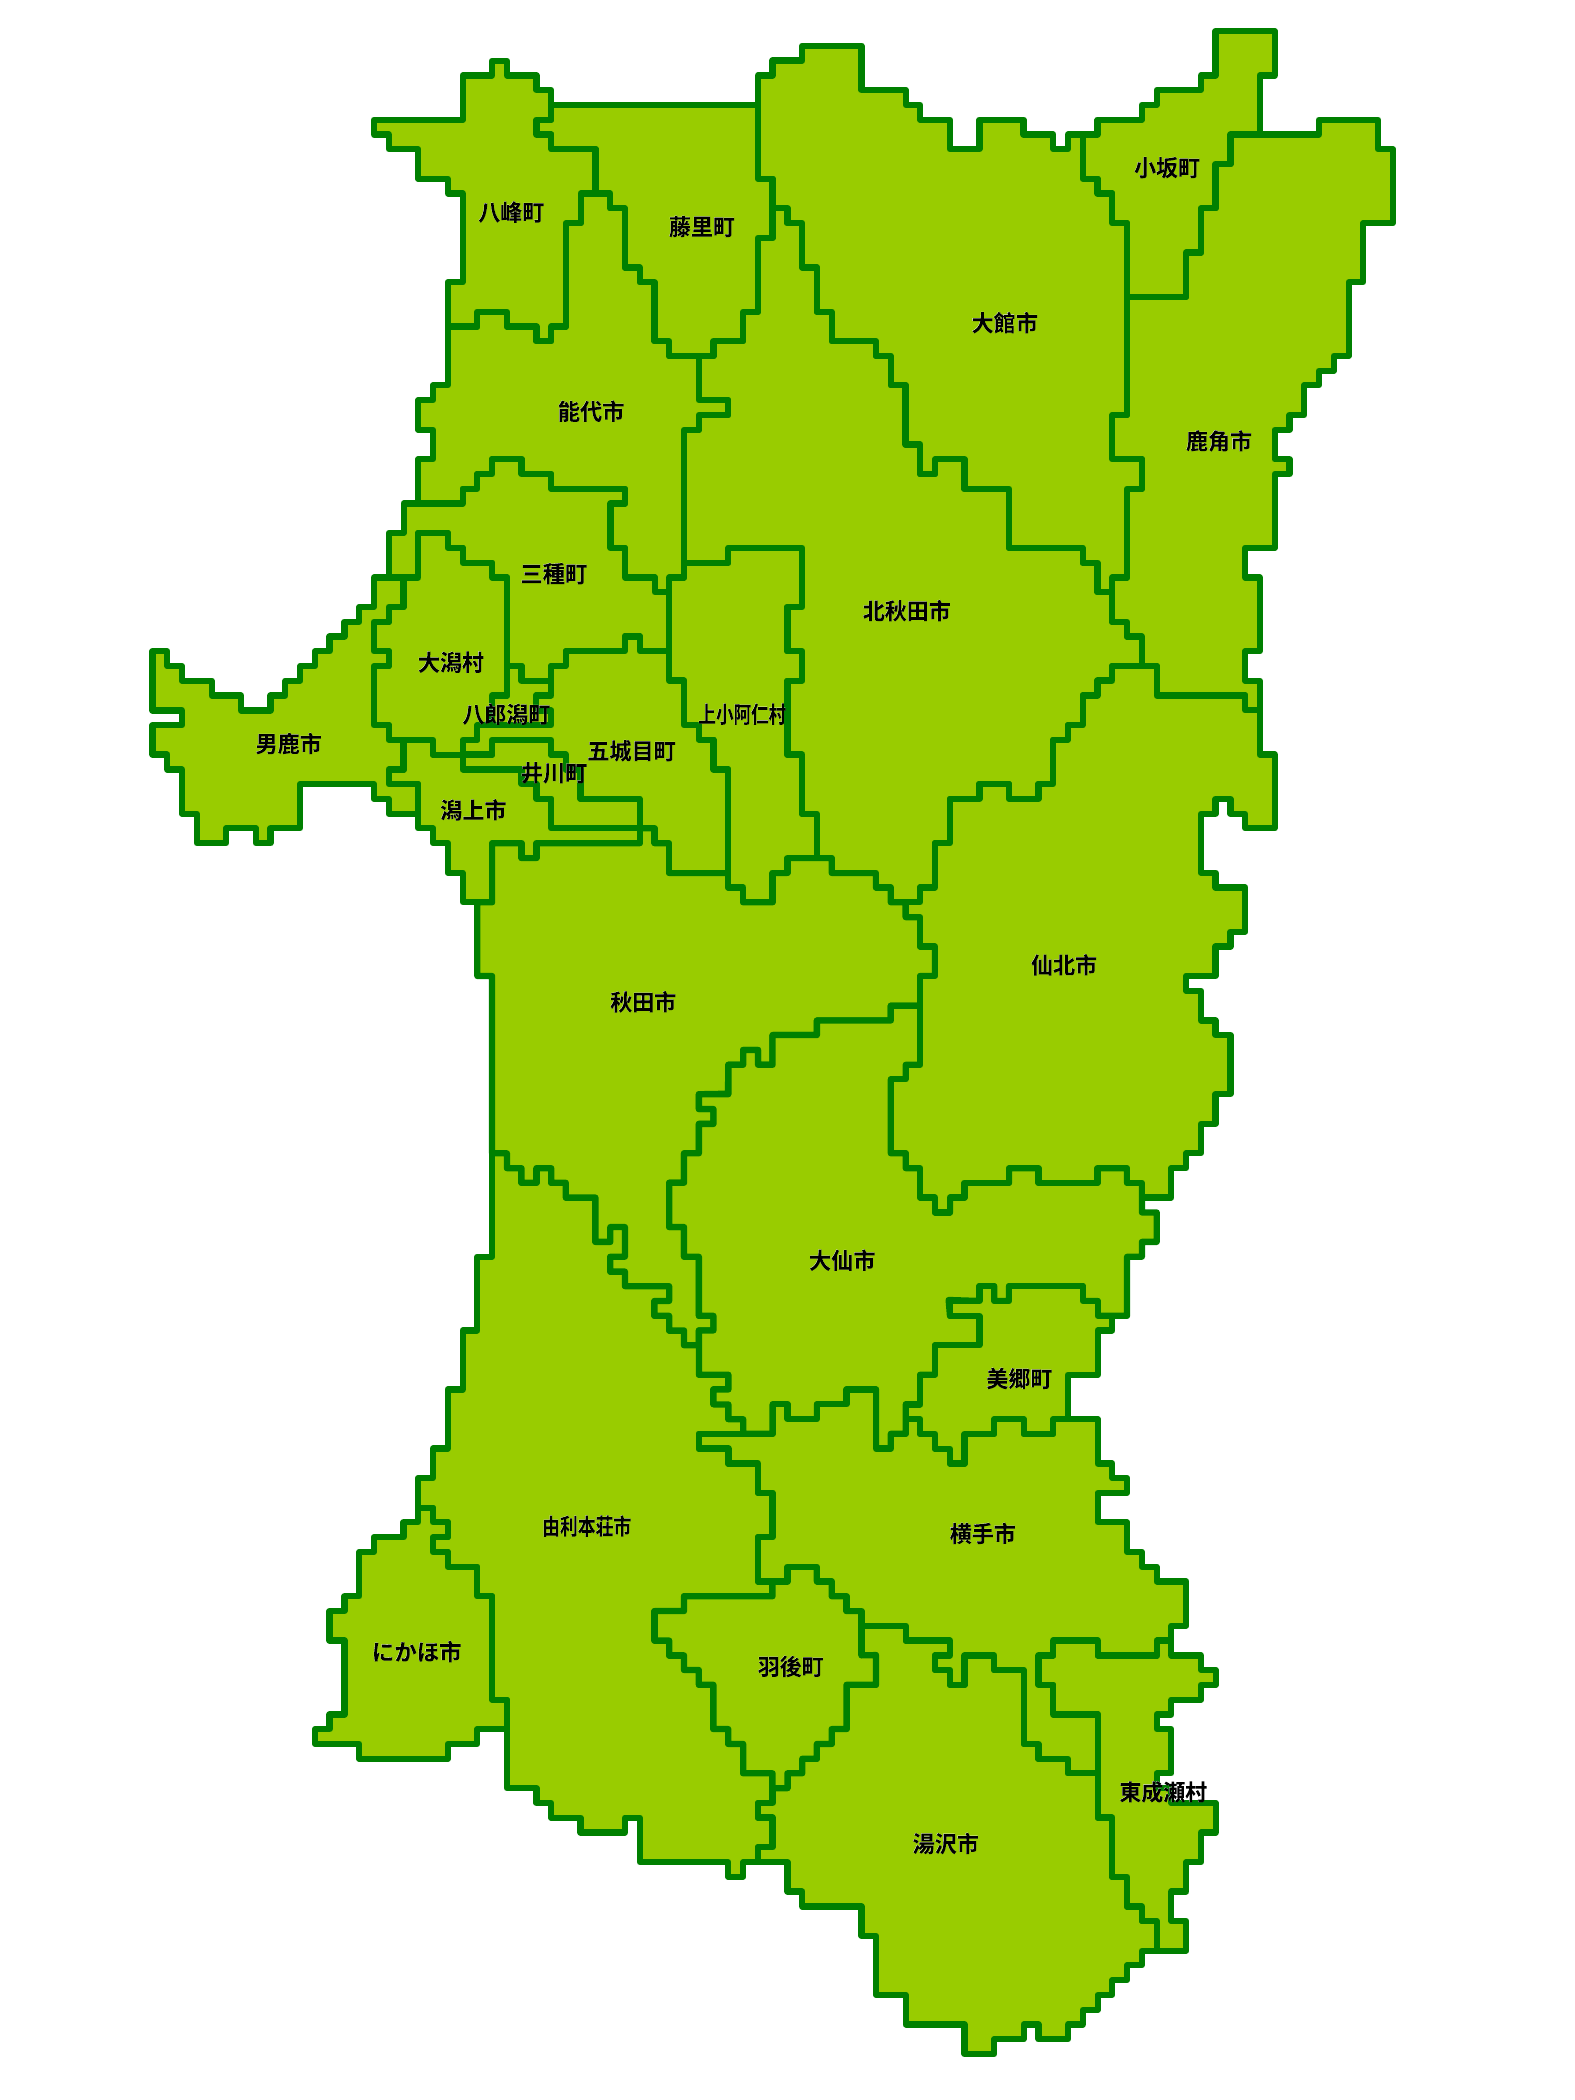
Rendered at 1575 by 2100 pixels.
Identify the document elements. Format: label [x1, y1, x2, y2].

text_box [152, 30, 1394, 2055]
text_box [373, 1640, 462, 1663]
text_box [698, 702, 787, 726]
text_box [862, 599, 951, 622]
text_box [809, 1248, 875, 1272]
text_box [255, 732, 322, 755]
text_box [558, 399, 624, 423]
text_box [1185, 429, 1252, 452]
text_box [610, 990, 676, 1013]
text_box [440, 798, 506, 821]
text_box [543, 1514, 631, 1538]
text_box [478, 200, 544, 224]
text_box [588, 739, 676, 762]
text_box [1030, 953, 1097, 976]
text_box [418, 650, 484, 674]
text_box [971, 311, 1038, 334]
text_box [521, 562, 587, 585]
text_box [757, 1655, 824, 1678]
text_box [1134, 156, 1200, 179]
text_box [1119, 1780, 1207, 1803]
text_box [912, 1832, 979, 1855]
text_box [949, 1522, 1016, 1545]
text_box [986, 1367, 1052, 1390]
text_box [668, 215, 735, 238]
text_box [462, 702, 550, 726]
text_box [521, 761, 587, 784]
